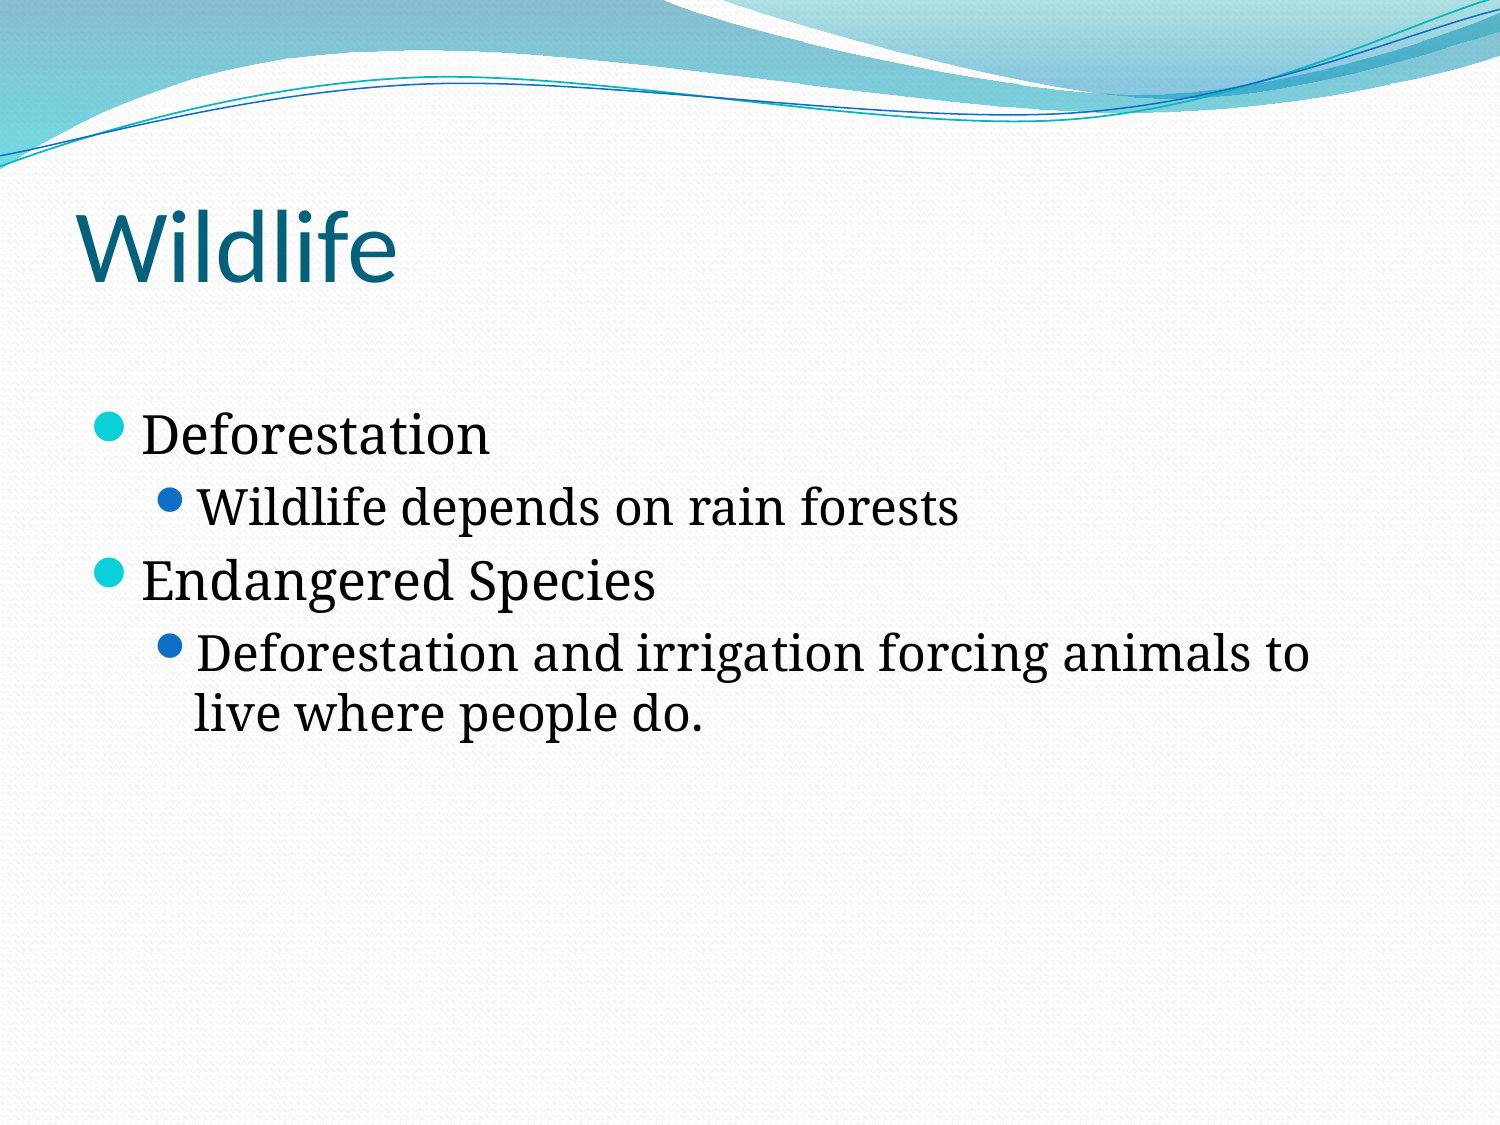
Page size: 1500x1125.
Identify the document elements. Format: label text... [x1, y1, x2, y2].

list Deforestation Wildlife depends on rain forests Endangered Species Deforestation and irrigation forcing animals to live where people do. [75, 317, 1425, 1038]
title Wildlife [75, 115, 1425, 303]
